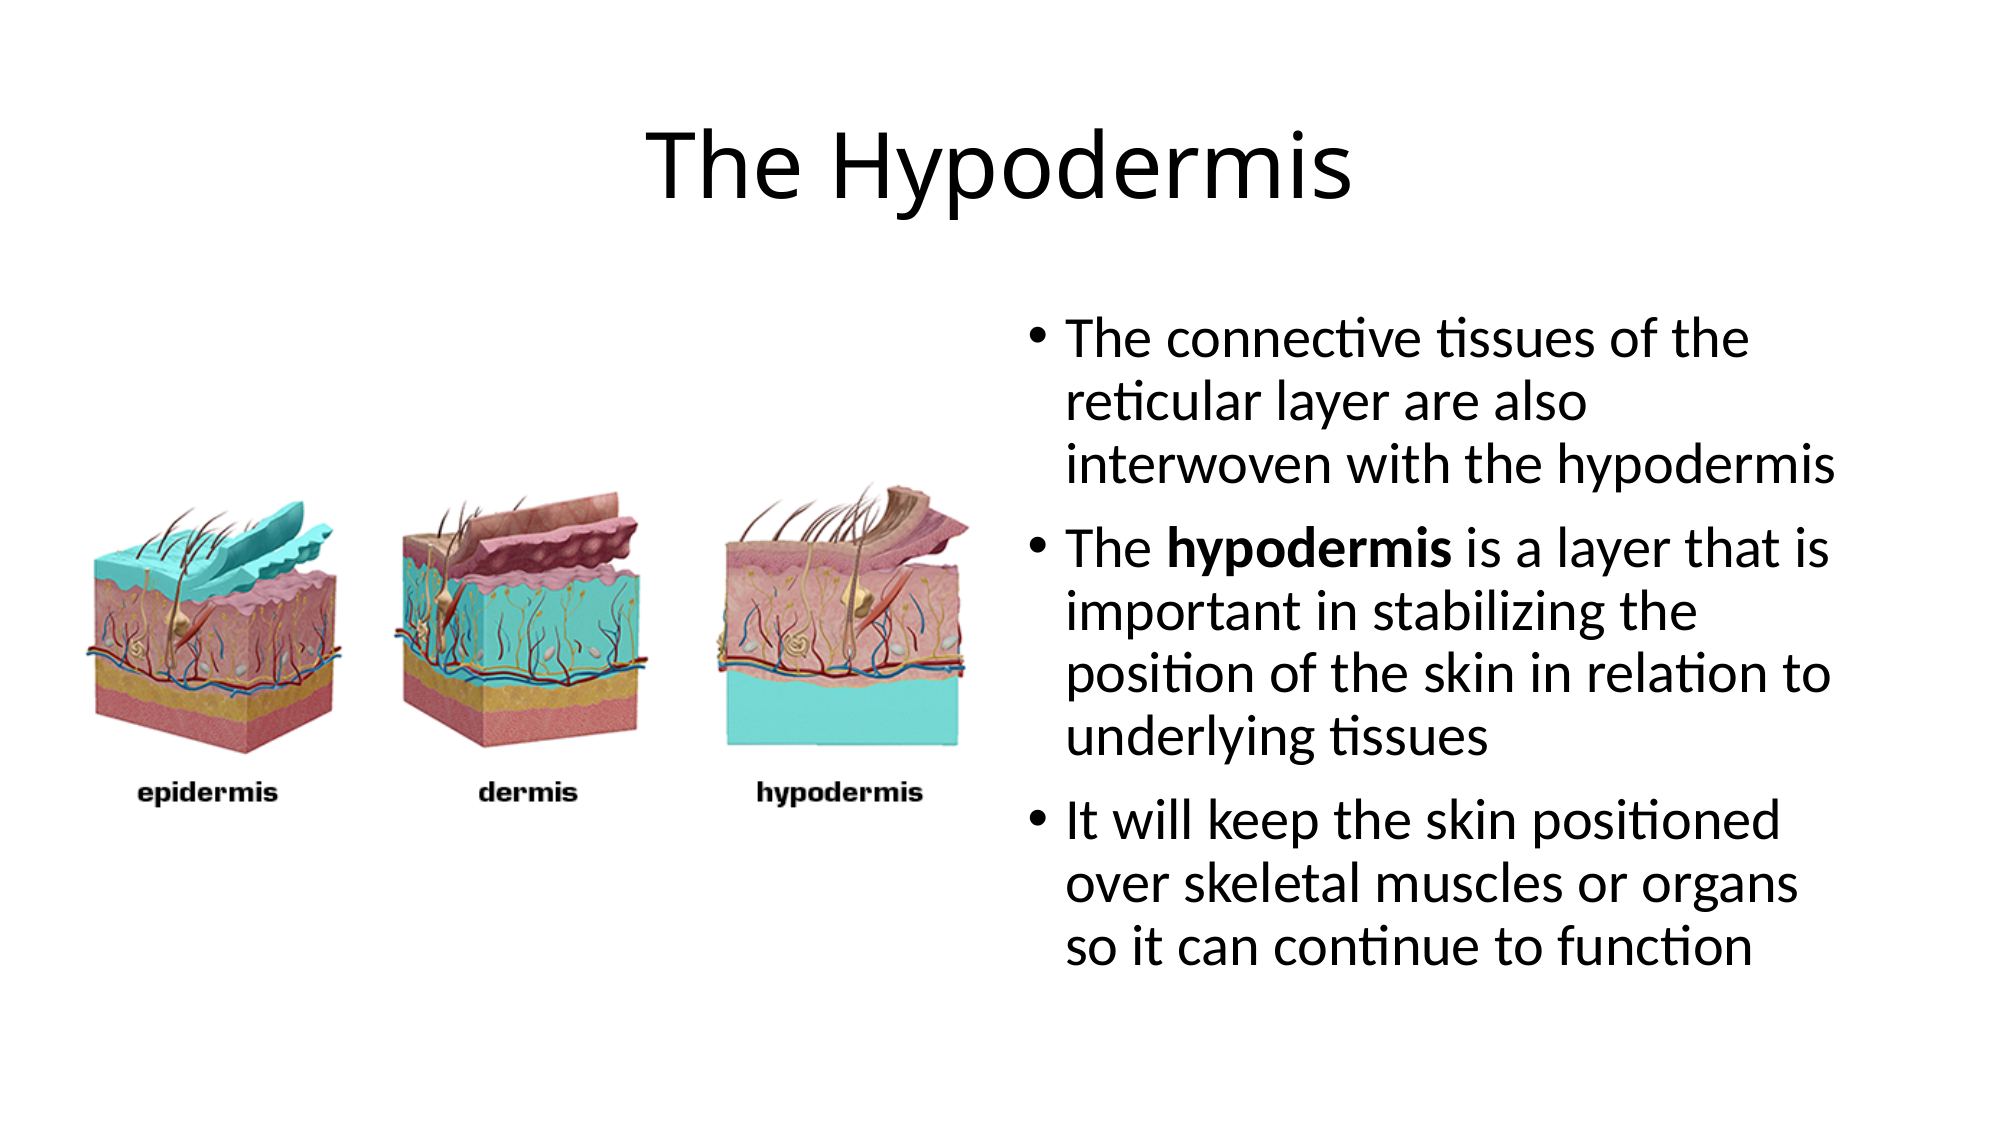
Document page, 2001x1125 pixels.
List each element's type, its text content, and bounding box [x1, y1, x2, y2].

picture [61, 463, 999, 864]
title The Hypodermis [137, 59, 1863, 278]
list The connective tissues of the reticular layer are also interwoven with the hypodermis The hypodermis is a layer that is important in stabilizing the position of the skin in relation to underlying tissues It will keep the skin positioned over skeletal muscles or organs so it can continue to function [1012, 299, 1863, 1014]
